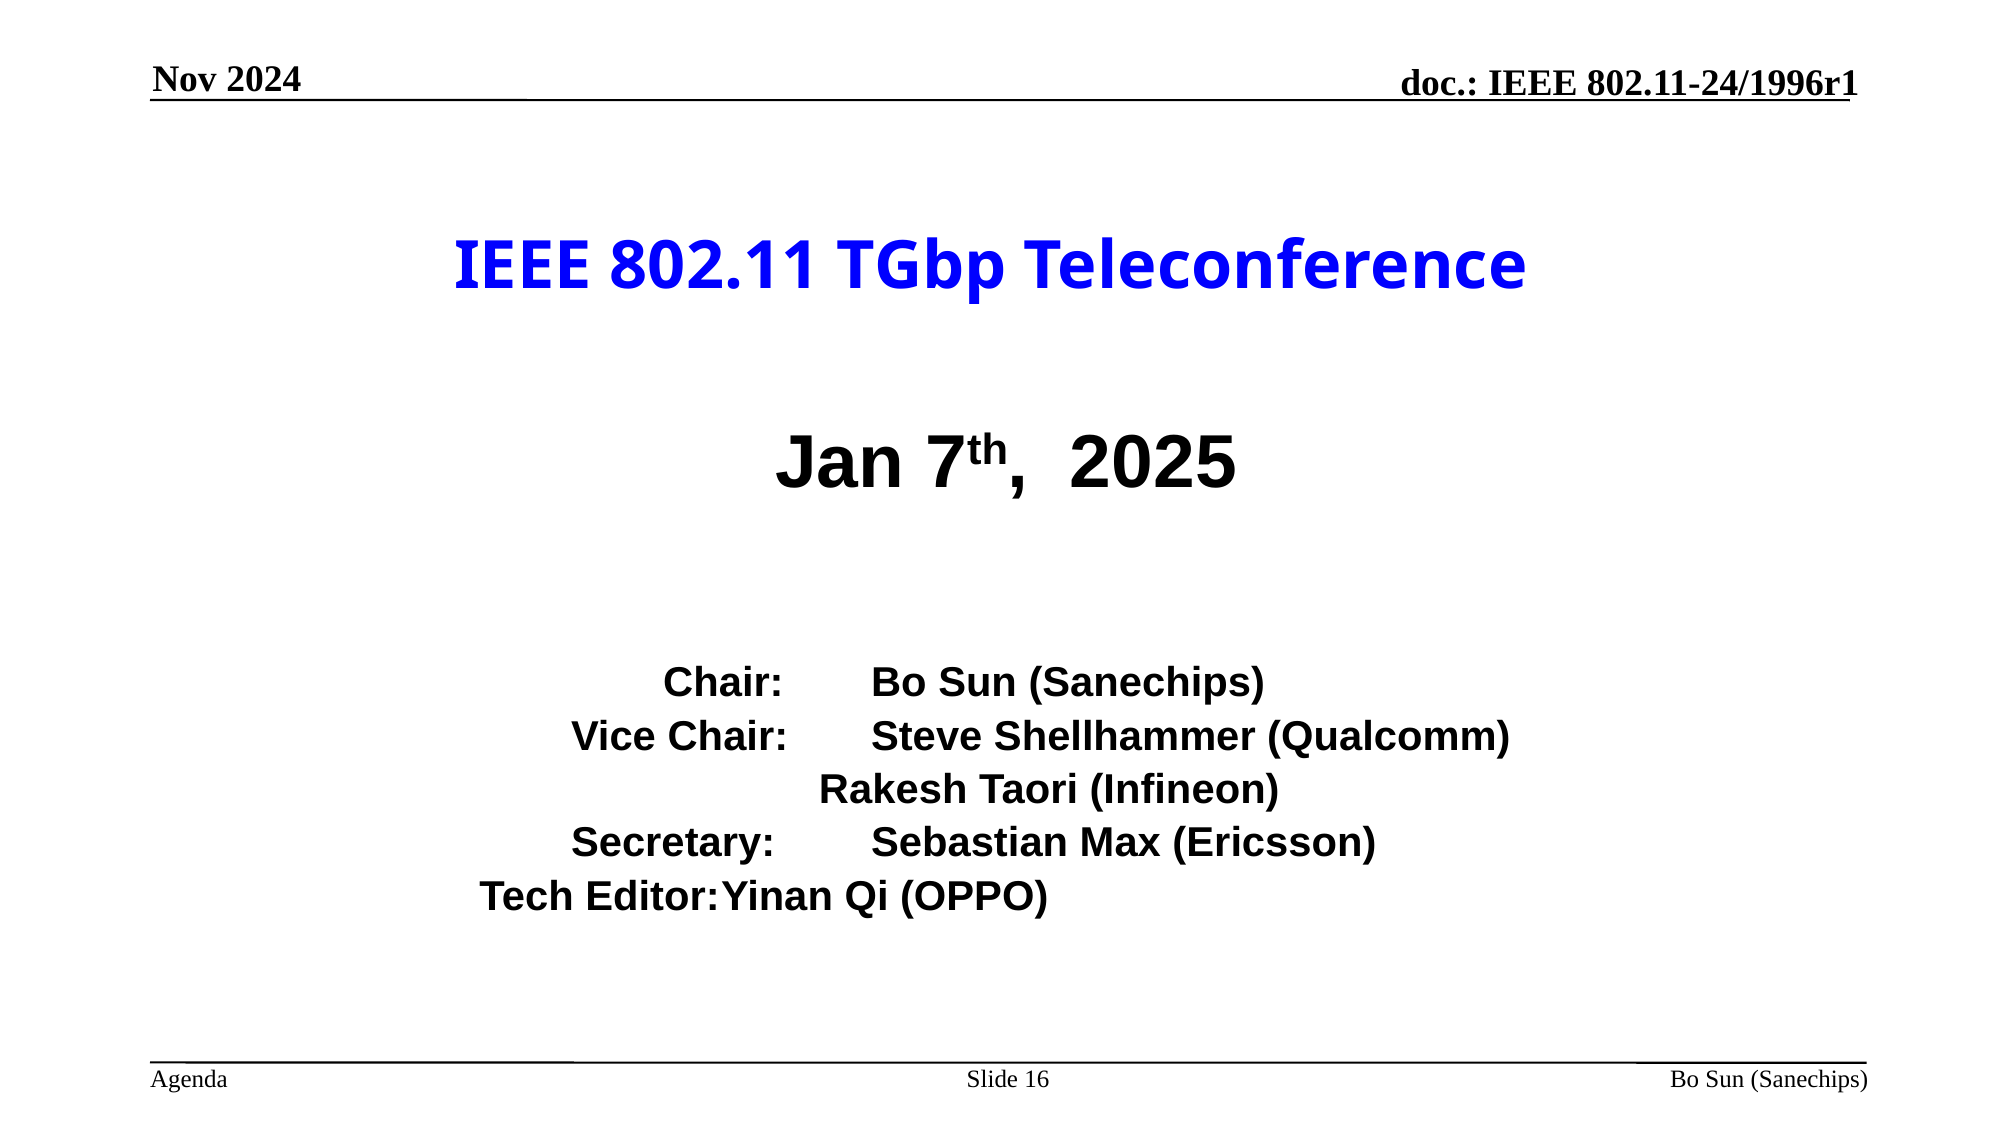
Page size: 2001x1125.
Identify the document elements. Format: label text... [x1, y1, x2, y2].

text_box IEEE 802.11 TGbp Teleconference [288, 112, 1695, 349]
text_box Jan 7th, 2025 Chair: Bo Sun (Sanechips) Vice Chair: Steve Shellhammer (Qualcomm) Rakesh Taori (Infineon) Secretary: Sebastian Max (Ericsson) Tech Editor: Yinan Qi (OPPO) [200, 349, 1813, 1027]
footer Bo Sun (Sanechips) [1171, 1061, 1869, 1093]
slide_number Slide [949, 1061, 1067, 1123]
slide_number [152, 54, 563, 100]
